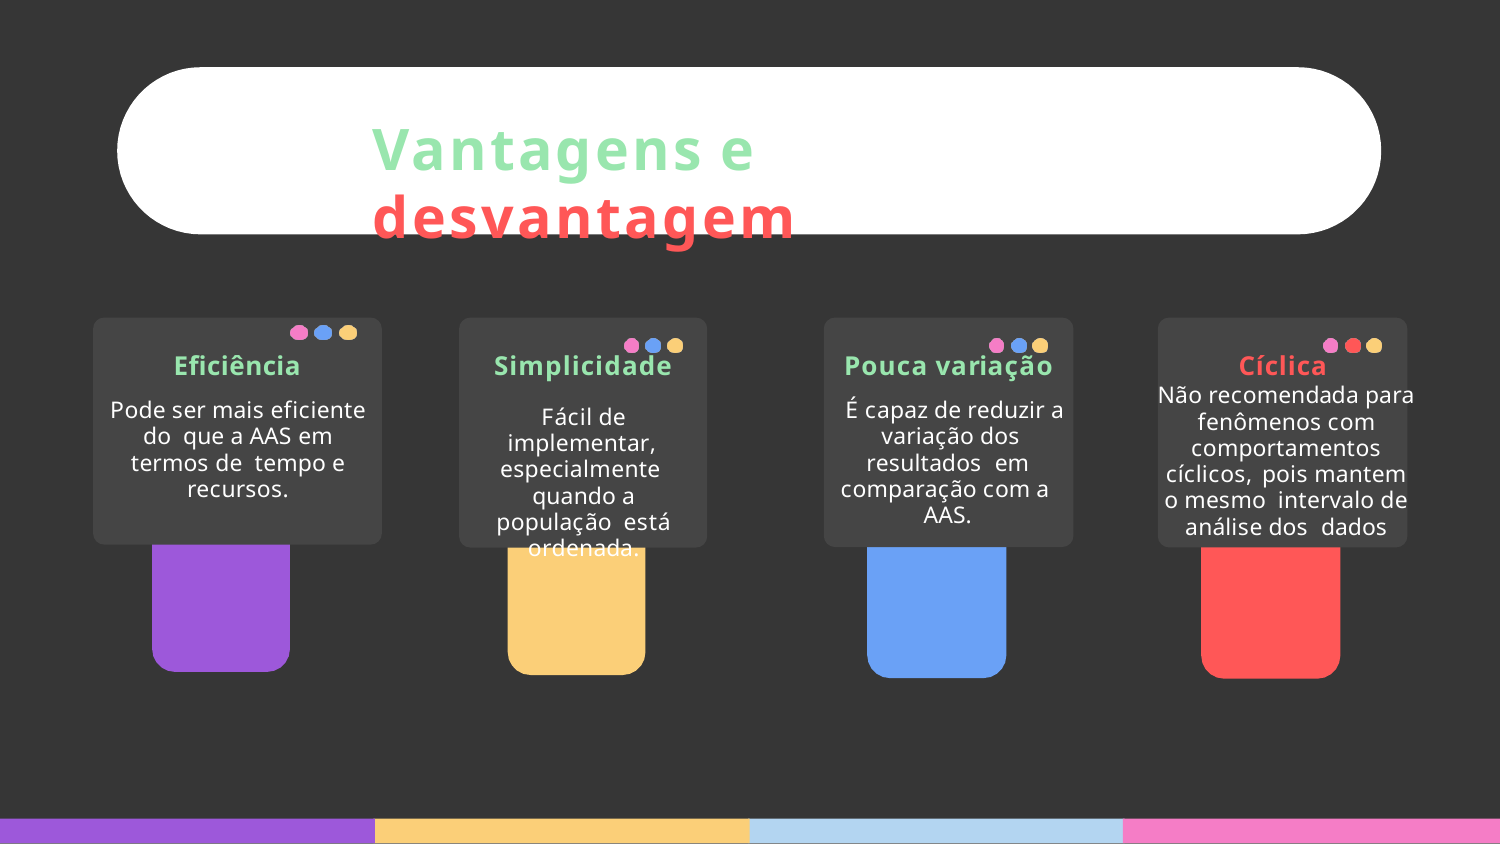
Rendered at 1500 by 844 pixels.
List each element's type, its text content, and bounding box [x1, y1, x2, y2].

title Vantagens e desvantagem [370, 110, 1130, 254]
text_box [117, 67, 1382, 235]
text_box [92, 317, 383, 673]
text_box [0, 818, 1500, 844]
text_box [1157, 317, 1408, 680]
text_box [823, 317, 1074, 679]
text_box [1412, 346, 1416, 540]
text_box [458, 317, 708, 676]
